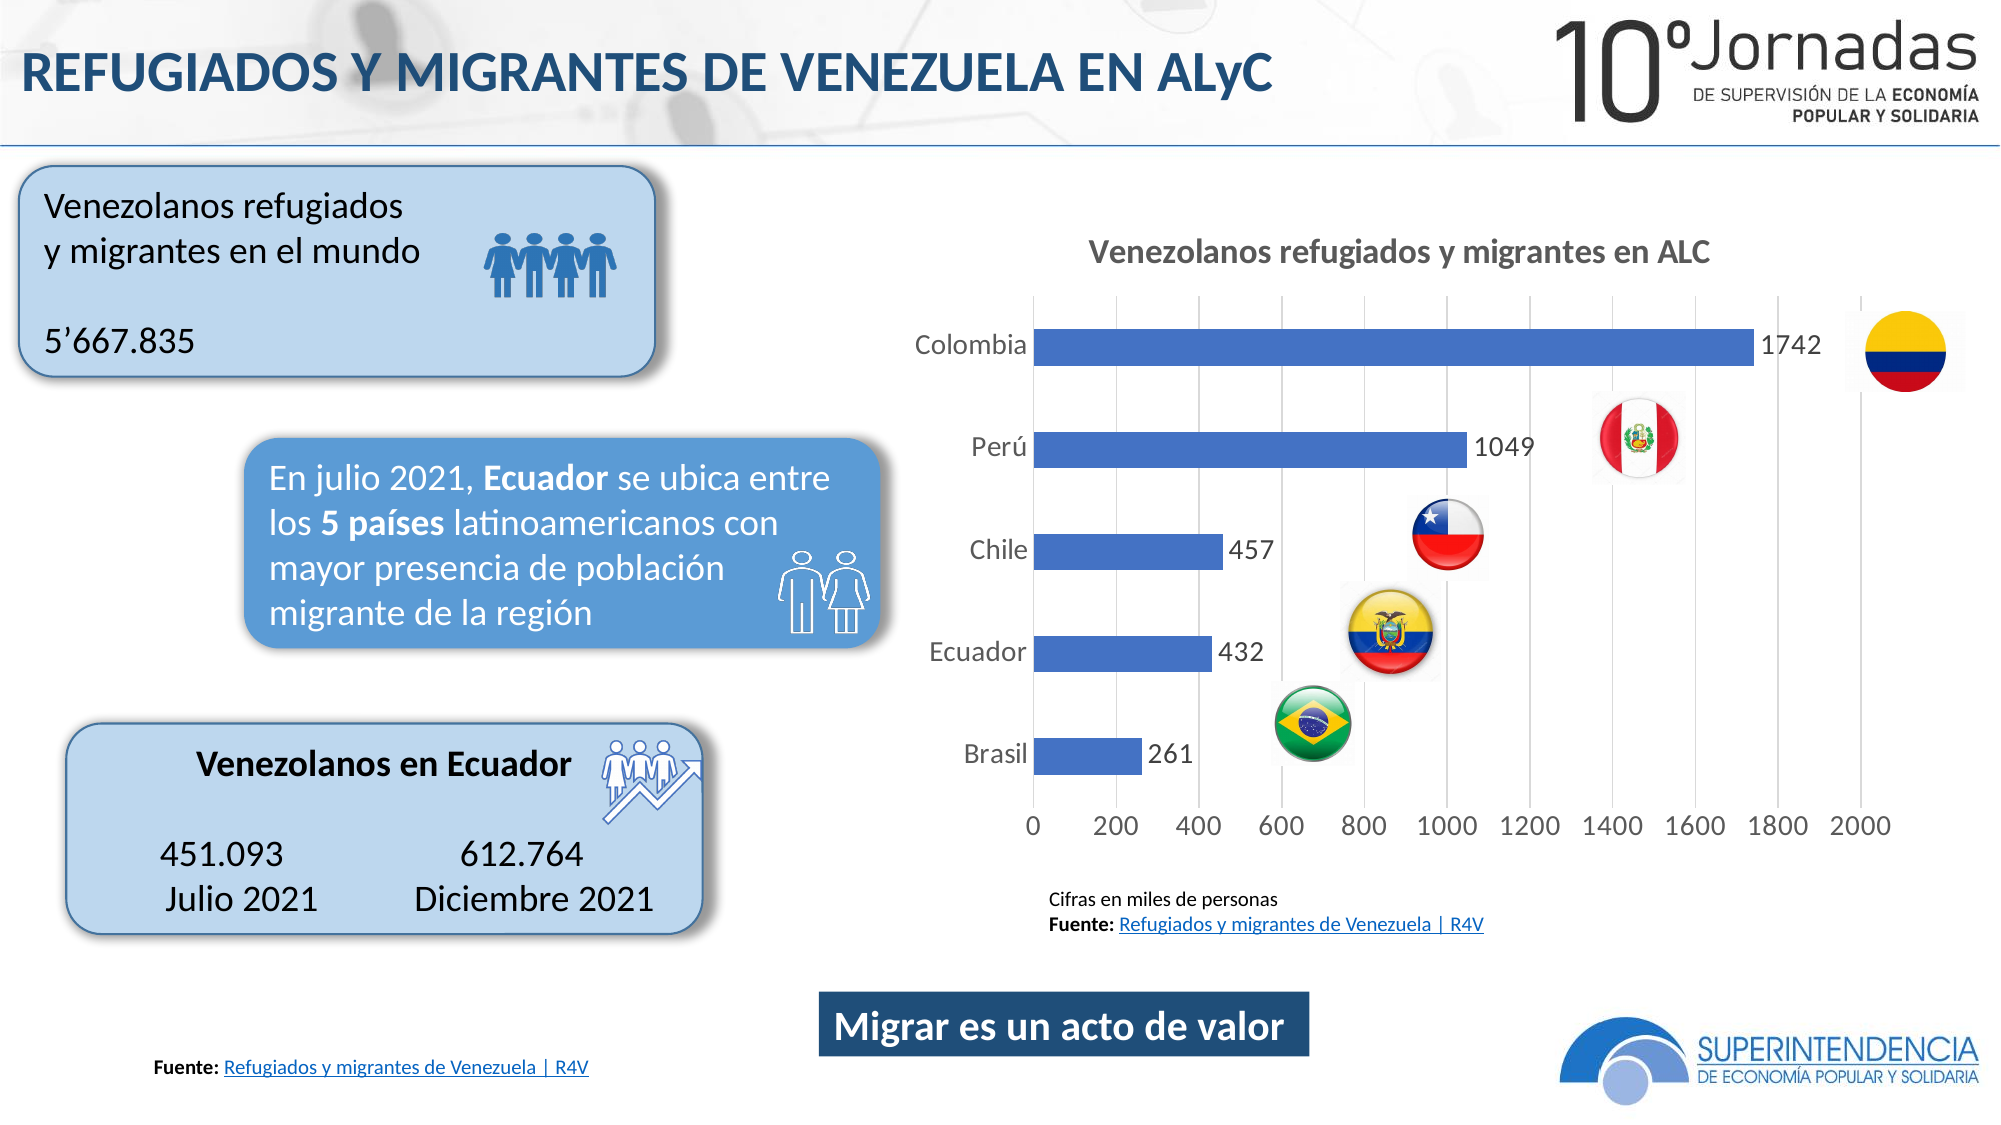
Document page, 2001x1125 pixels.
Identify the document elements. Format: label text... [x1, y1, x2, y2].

text_box Venezolanos en Ecuador 451.093 612.764 Julio 2021 Diciembre 2021 [65, 722, 704, 936]
picture [0, 0, 2001, 1125]
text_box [243, 437, 893, 649]
text_box Migrar es un acto de valor [818, 991, 1310, 1057]
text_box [18, 166, 656, 377]
text_box REFUGIADOS Y MIGRANTES DE VENEZUELA EN ALyC [6, 25, 1289, 111]
text_box Fuente: Refugiados y migrantes de Venezuela | R4V [139, 1046, 1000, 1112]
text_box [894, 205, 1966, 944]
